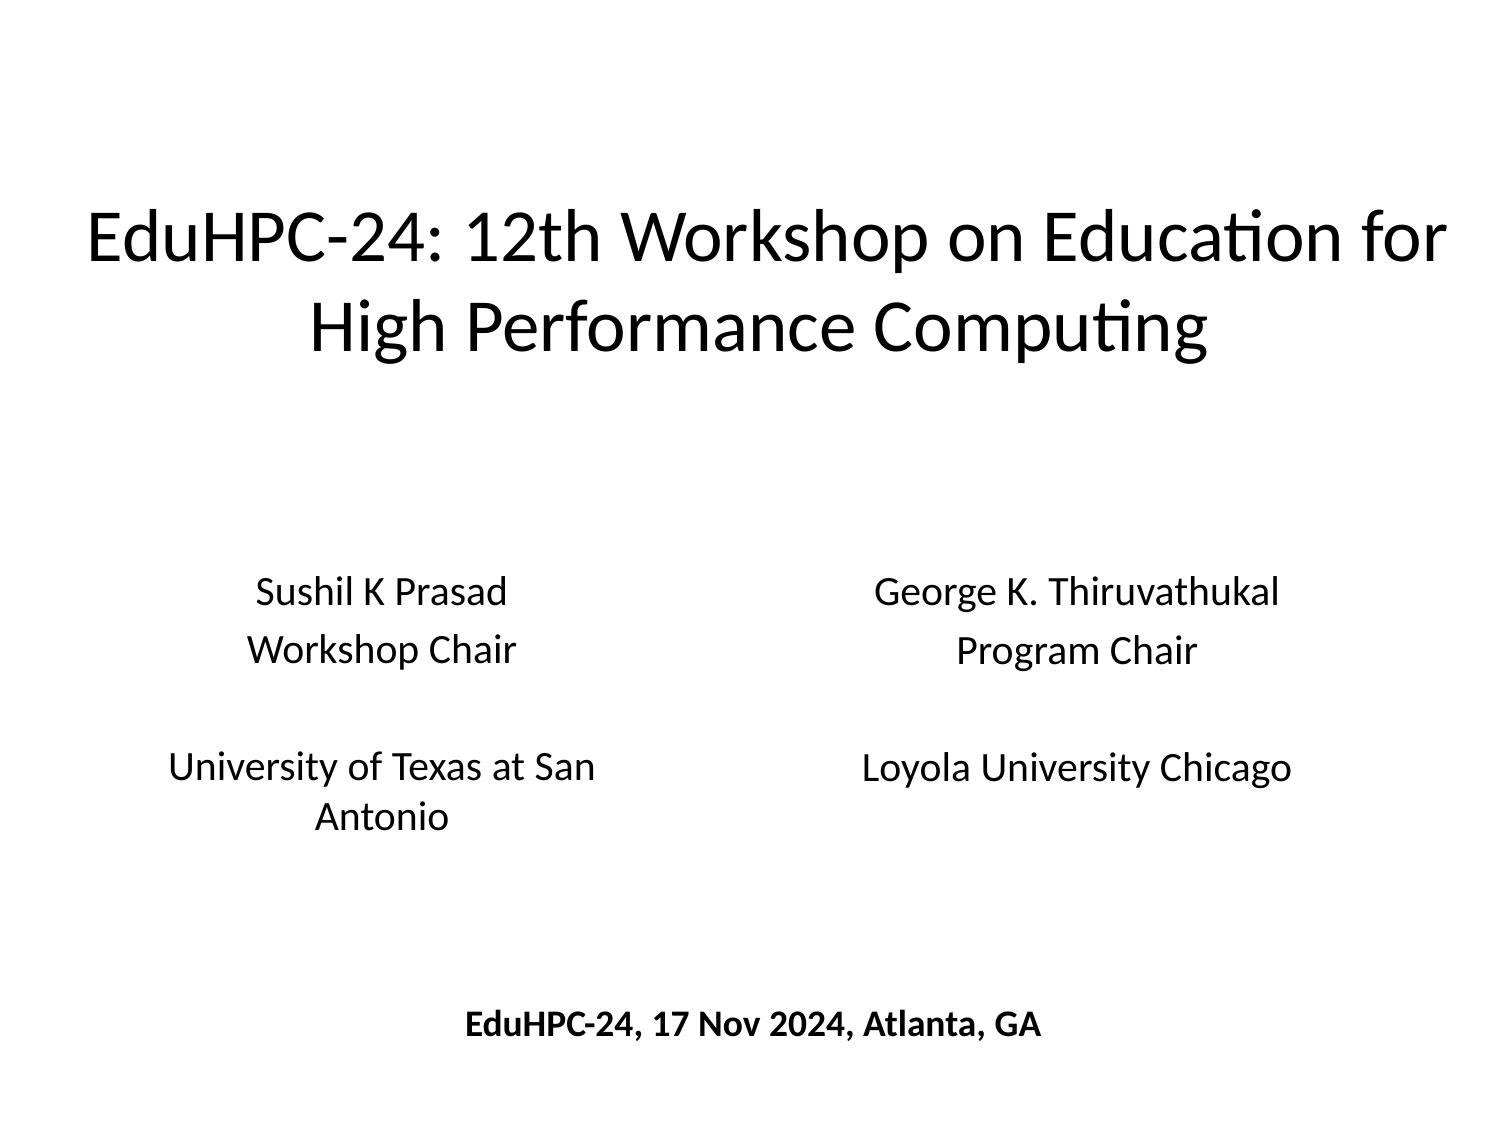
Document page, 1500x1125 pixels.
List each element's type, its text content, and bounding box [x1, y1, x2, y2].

subtitle Sushil K Prasad Workshop Chair University of Texas at San Antonio [123, 498, 641, 850]
text_box George K. Thiruvathukal Program Chair Loyola University Chicago [831, 498, 1323, 870]
text_box EduHPC-24, 17 Nov 2024, Atlanta, GA [184, 991, 1323, 1096]
title EduHPC-24: 12th Workshop on Education for High Performance Computing [36, 155, 1500, 397]
